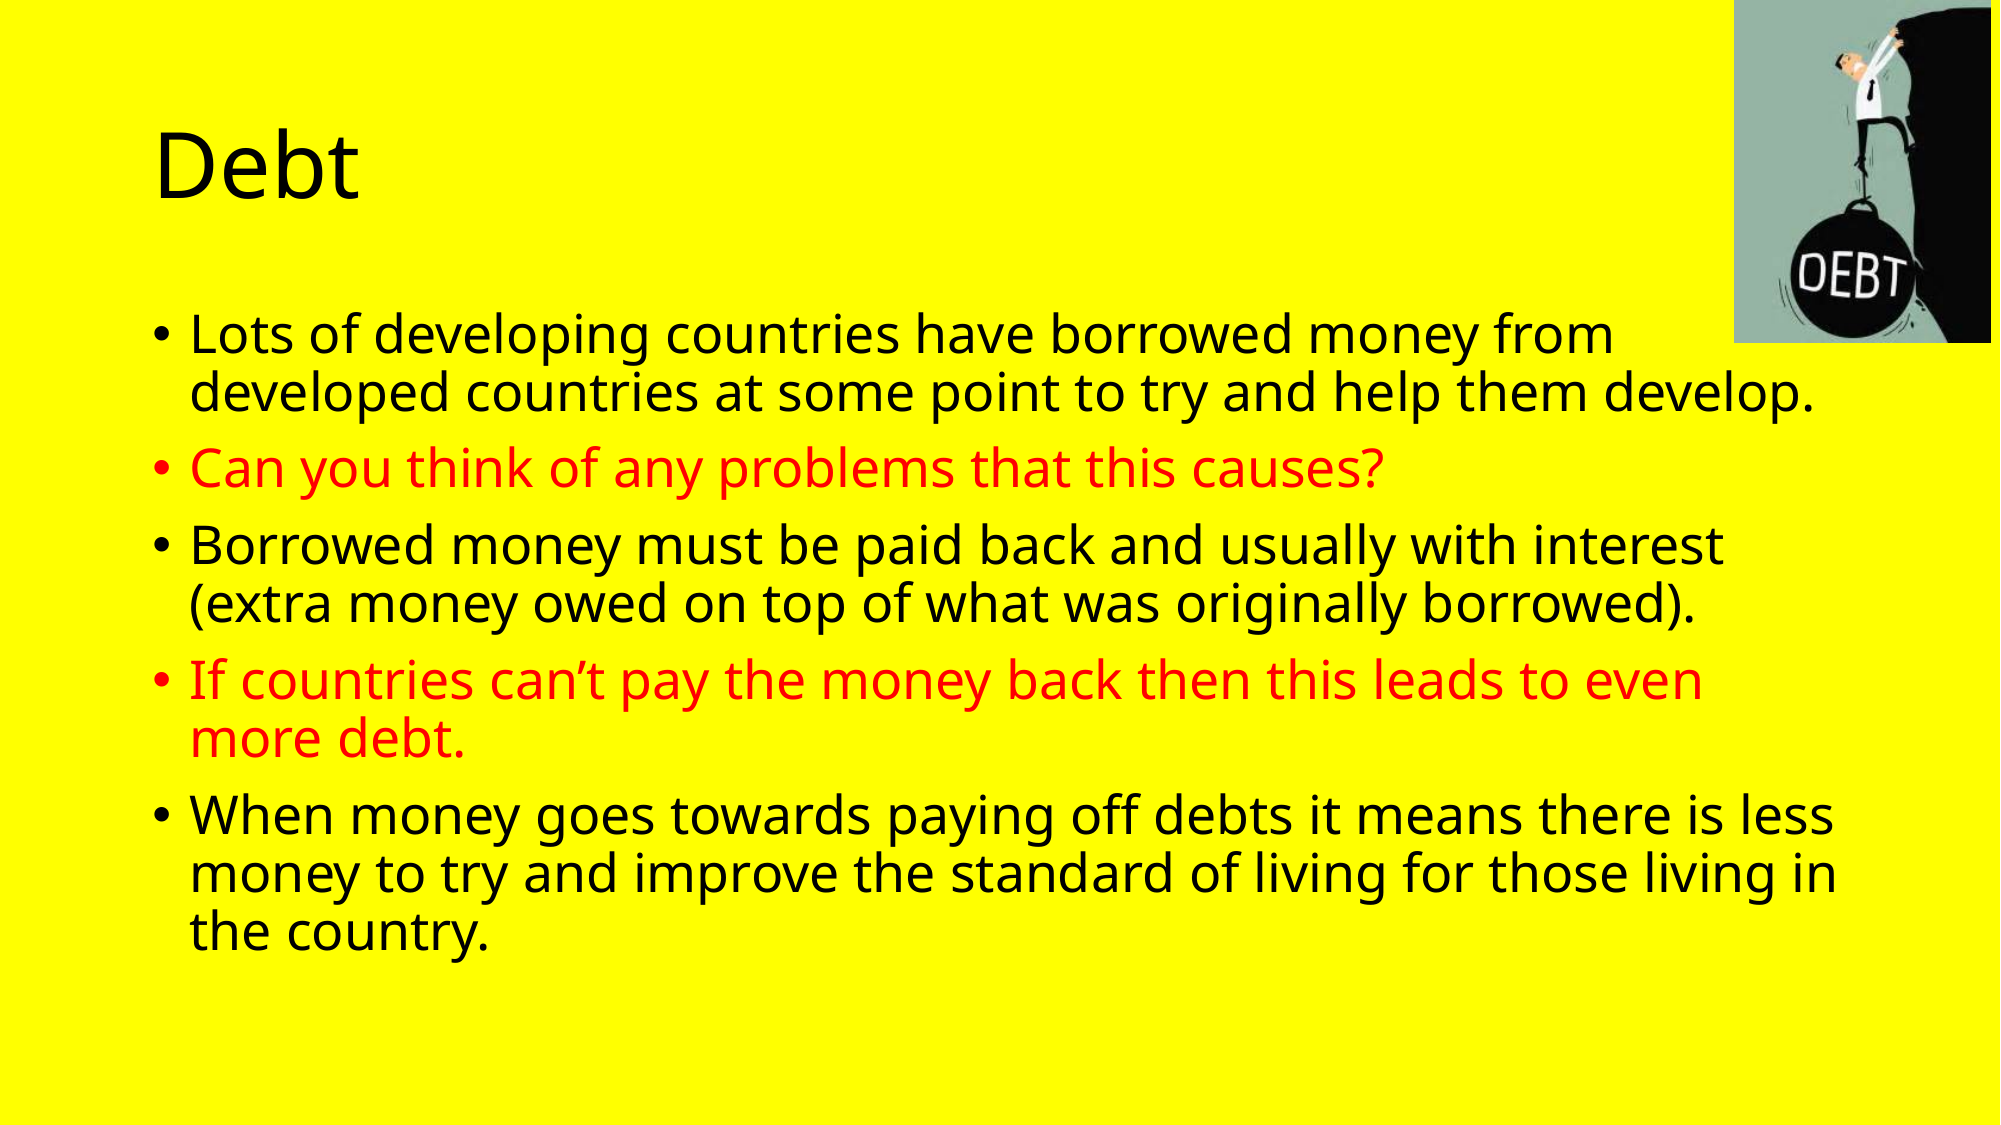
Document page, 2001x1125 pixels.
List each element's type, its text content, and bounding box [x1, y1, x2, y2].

title Debt [137, 59, 1734, 278]
list Lots of developing countries have borrowed money from developed countries at some point to try and help them develop. Can you think of any problems that this causes? Borrowed money must be paid back and usually with interest (extra money owed on top of what was originally borrowed). If countries can’t pay the money back then this leads to even more debt. When money goes towards paying off debts it means there is less money to try and improve the standard of living for those living in the country. [137, 299, 1863, 1014]
picture [1734, 0, 1991, 343]
